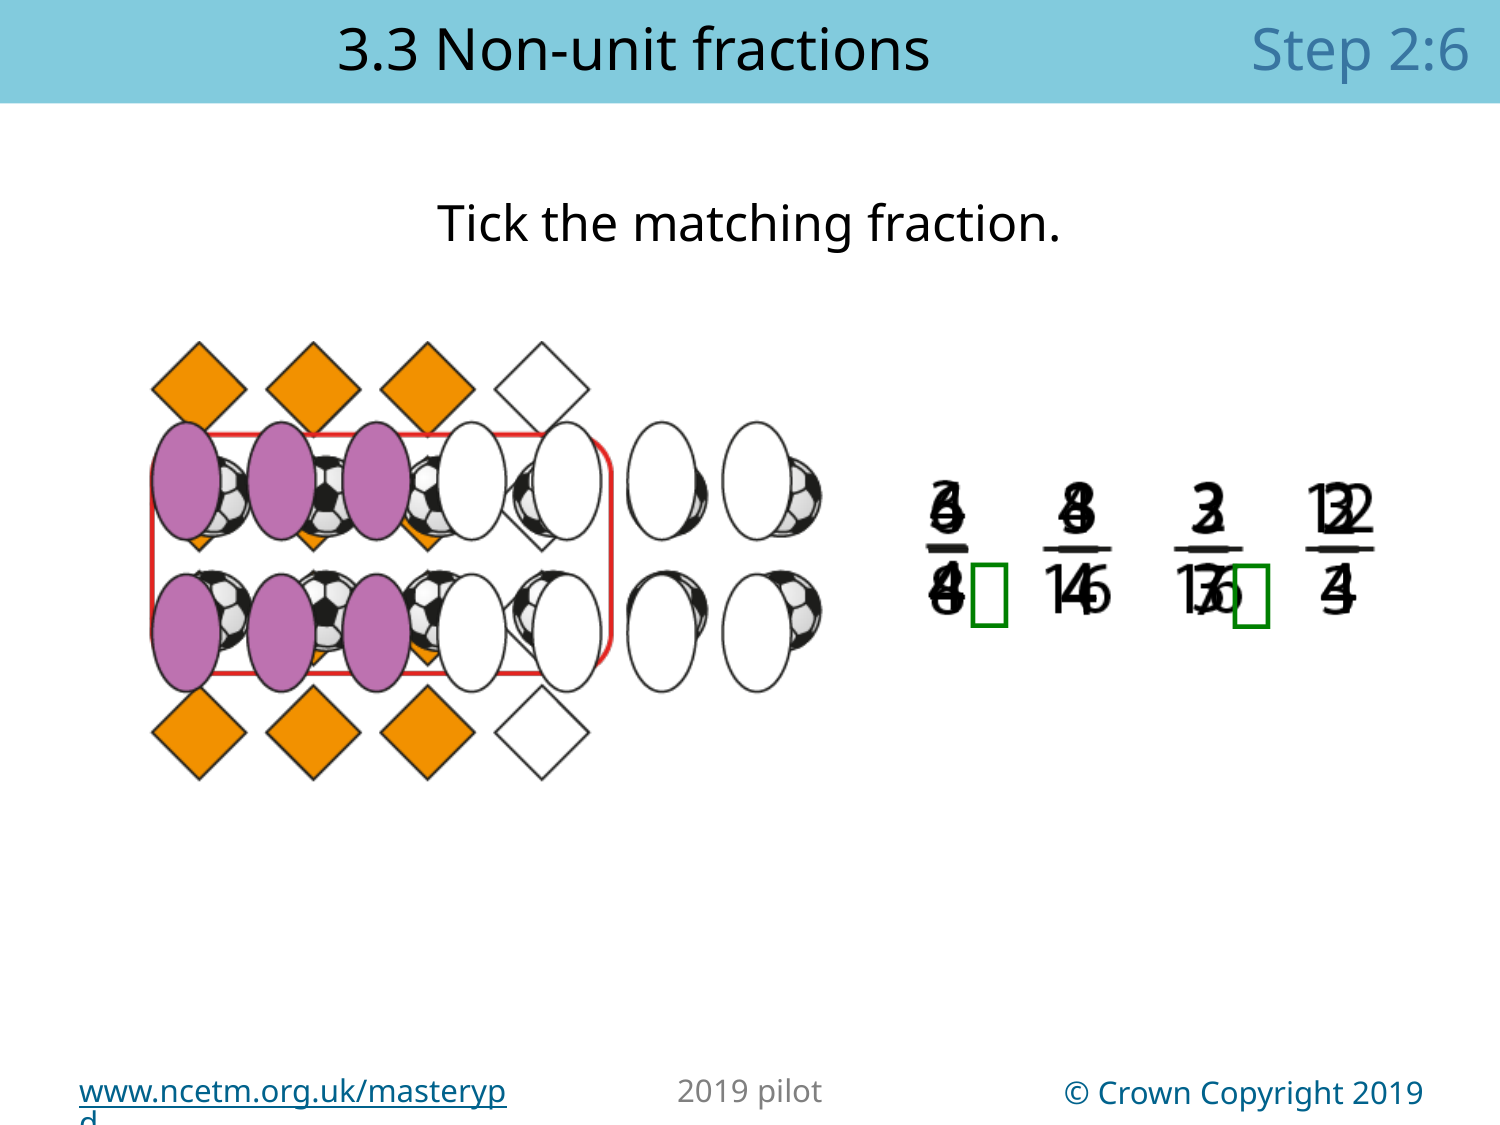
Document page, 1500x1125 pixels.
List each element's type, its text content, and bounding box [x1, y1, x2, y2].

list 3.3 Non-unit fractions Step 2:6 [0, 0, 1500, 104]
text_box Tick the matching fraction. [0, 183, 1500, 259]
picture [101, 341, 1399, 783]
